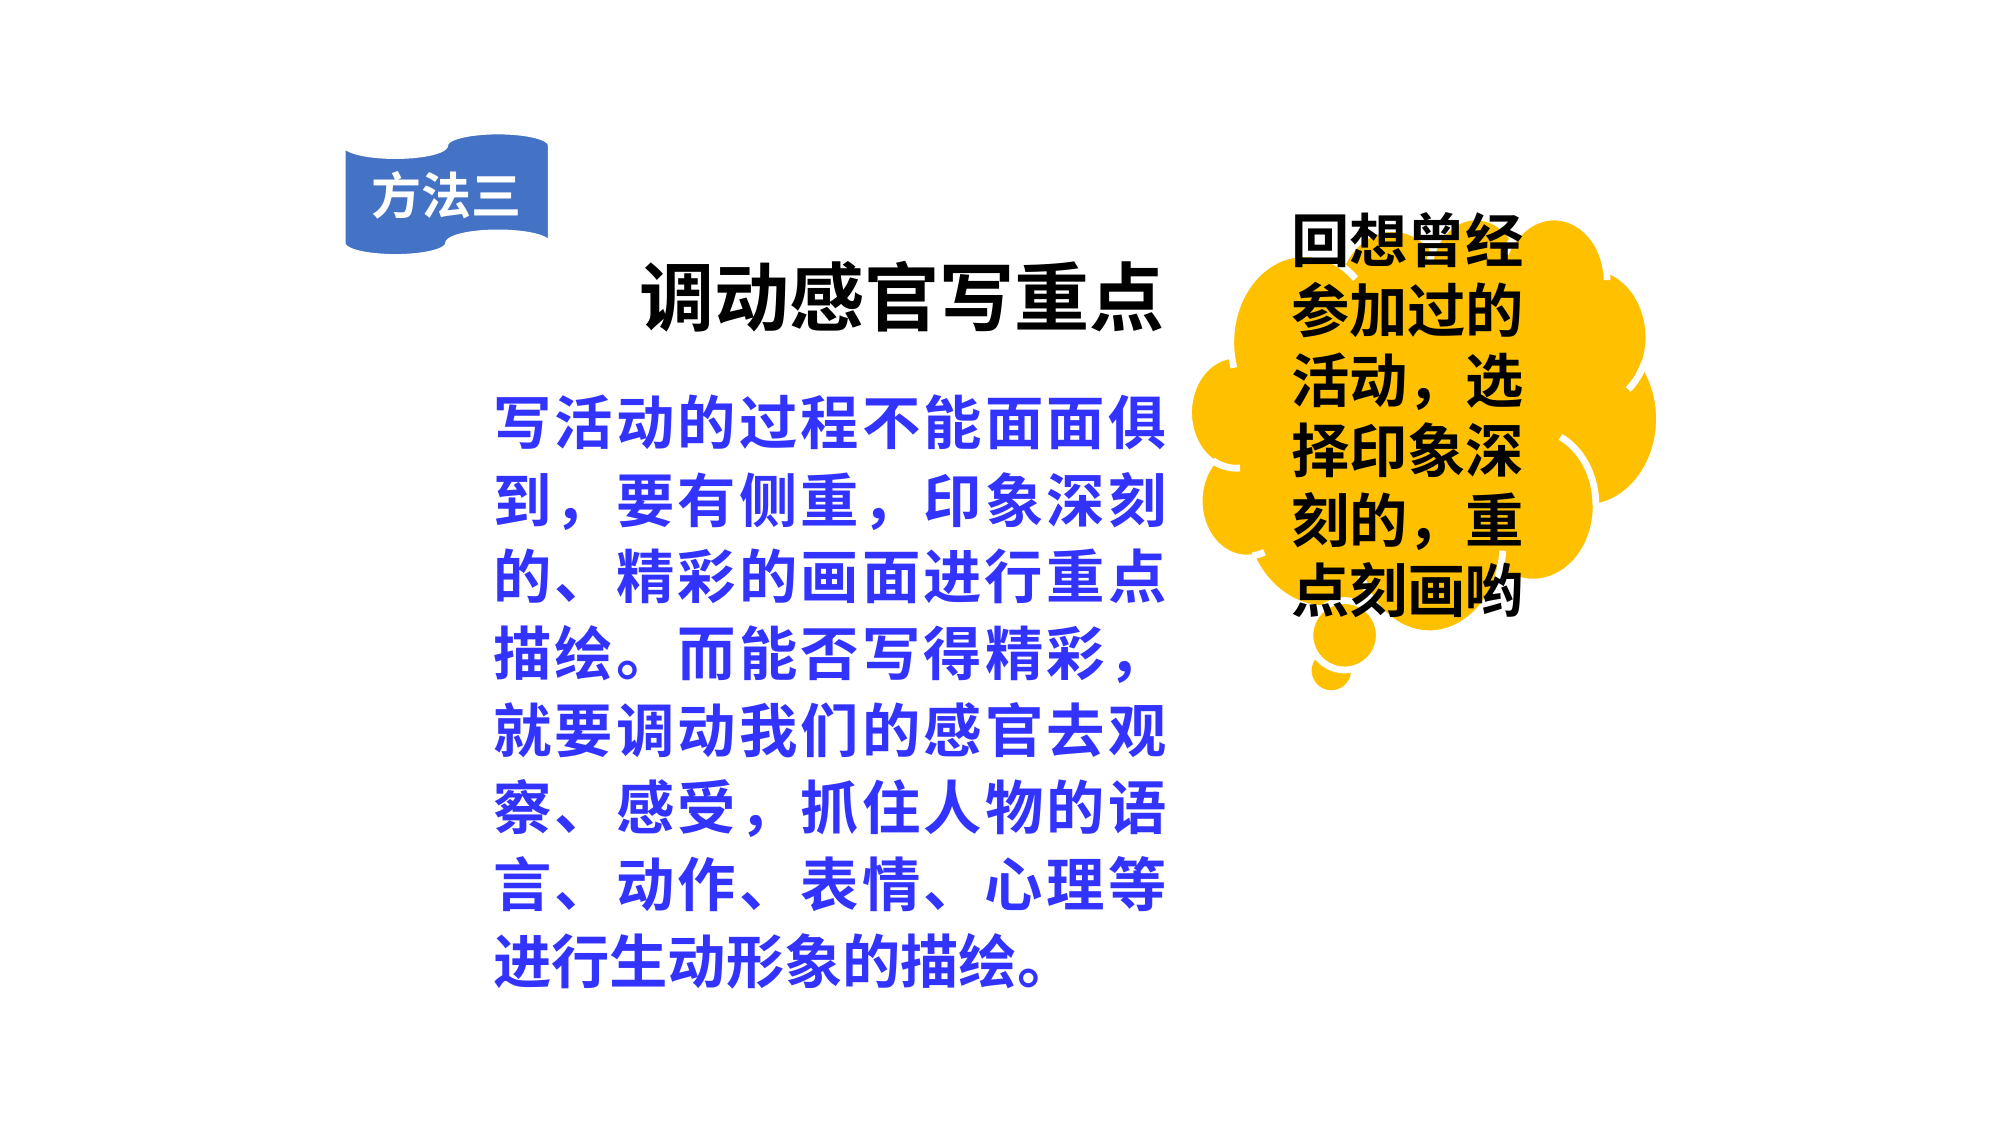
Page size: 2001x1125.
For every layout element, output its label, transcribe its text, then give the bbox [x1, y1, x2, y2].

text_box 方法三 [342, 131, 551, 258]
text_box 写活动的过程不能面面俱到，要有侧重，印象深刻的、精彩的画面进行重点描绘。而能否写得精彩，就要调动我们的感官去观察、感受，抓住人物的语言、动作、表情、心理等进行生动形象的描绘。 [478, 372, 1182, 1003]
text_box 调动感官写重点 [624, 242, 1180, 348]
text_box 回想曾经参加过的活动，选择印象深刻的，重点刻画哟 [1187, 215, 1661, 697]
